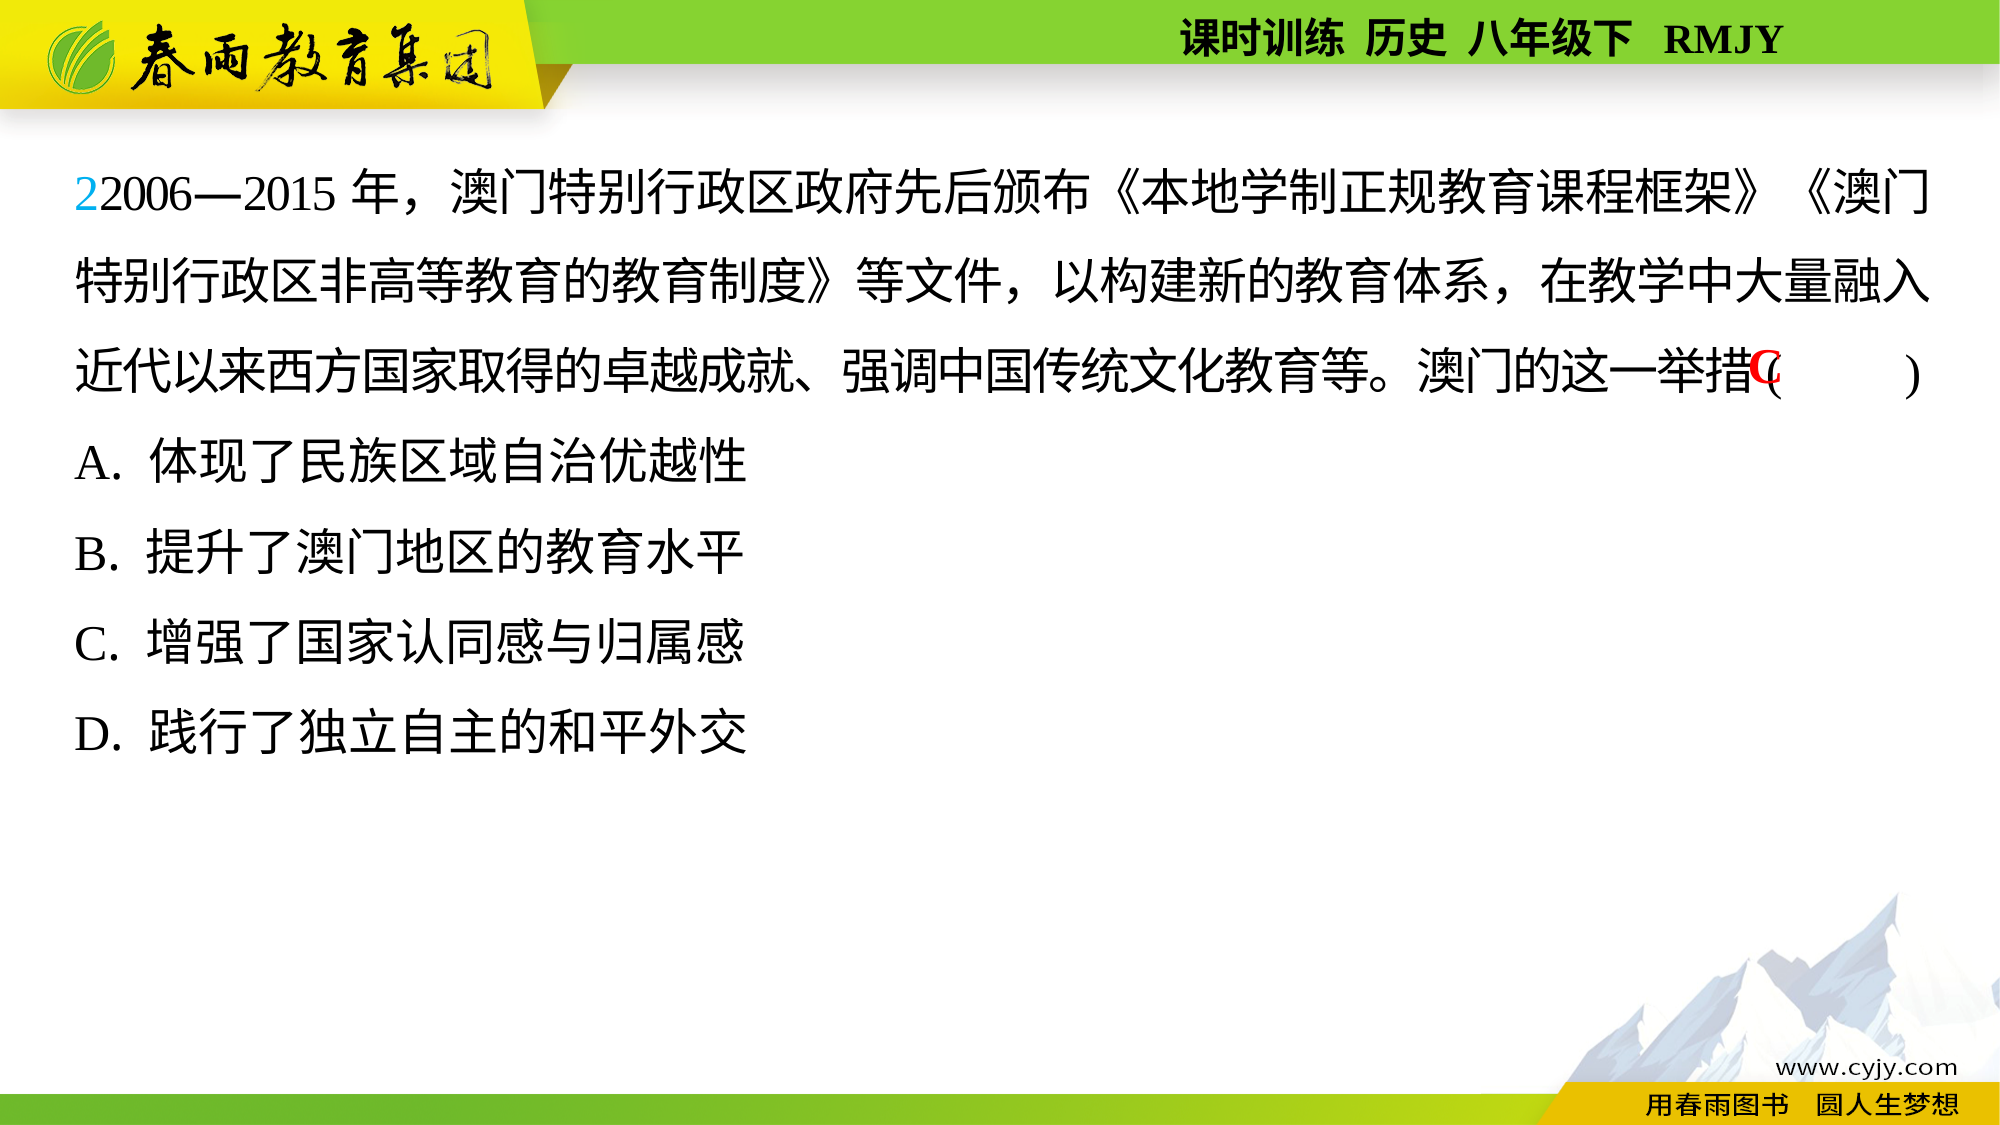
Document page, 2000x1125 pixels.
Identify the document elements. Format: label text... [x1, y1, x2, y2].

list 22006—2015年，澳门特别行政区政府先后颁布《本地学制正规教育课程框架》《澳门特别行政区非高等教育的教育制度》等文件，以构建新的教育体系，在教学中大量融入近代以来西方国家取得的卓越成就、强调中国传统文化教育等。澳门的这一举措( ) A. 体现了民族区域自治优越性 B. 提升了澳门地区的教育水平 C. 增强了国家认同感与归属感 D. 践行了独立自主的和平外交 [59, 122, 1944, 763]
picture [0, 0, 2000, 1125]
text_box C [1732, 326, 1799, 401]
